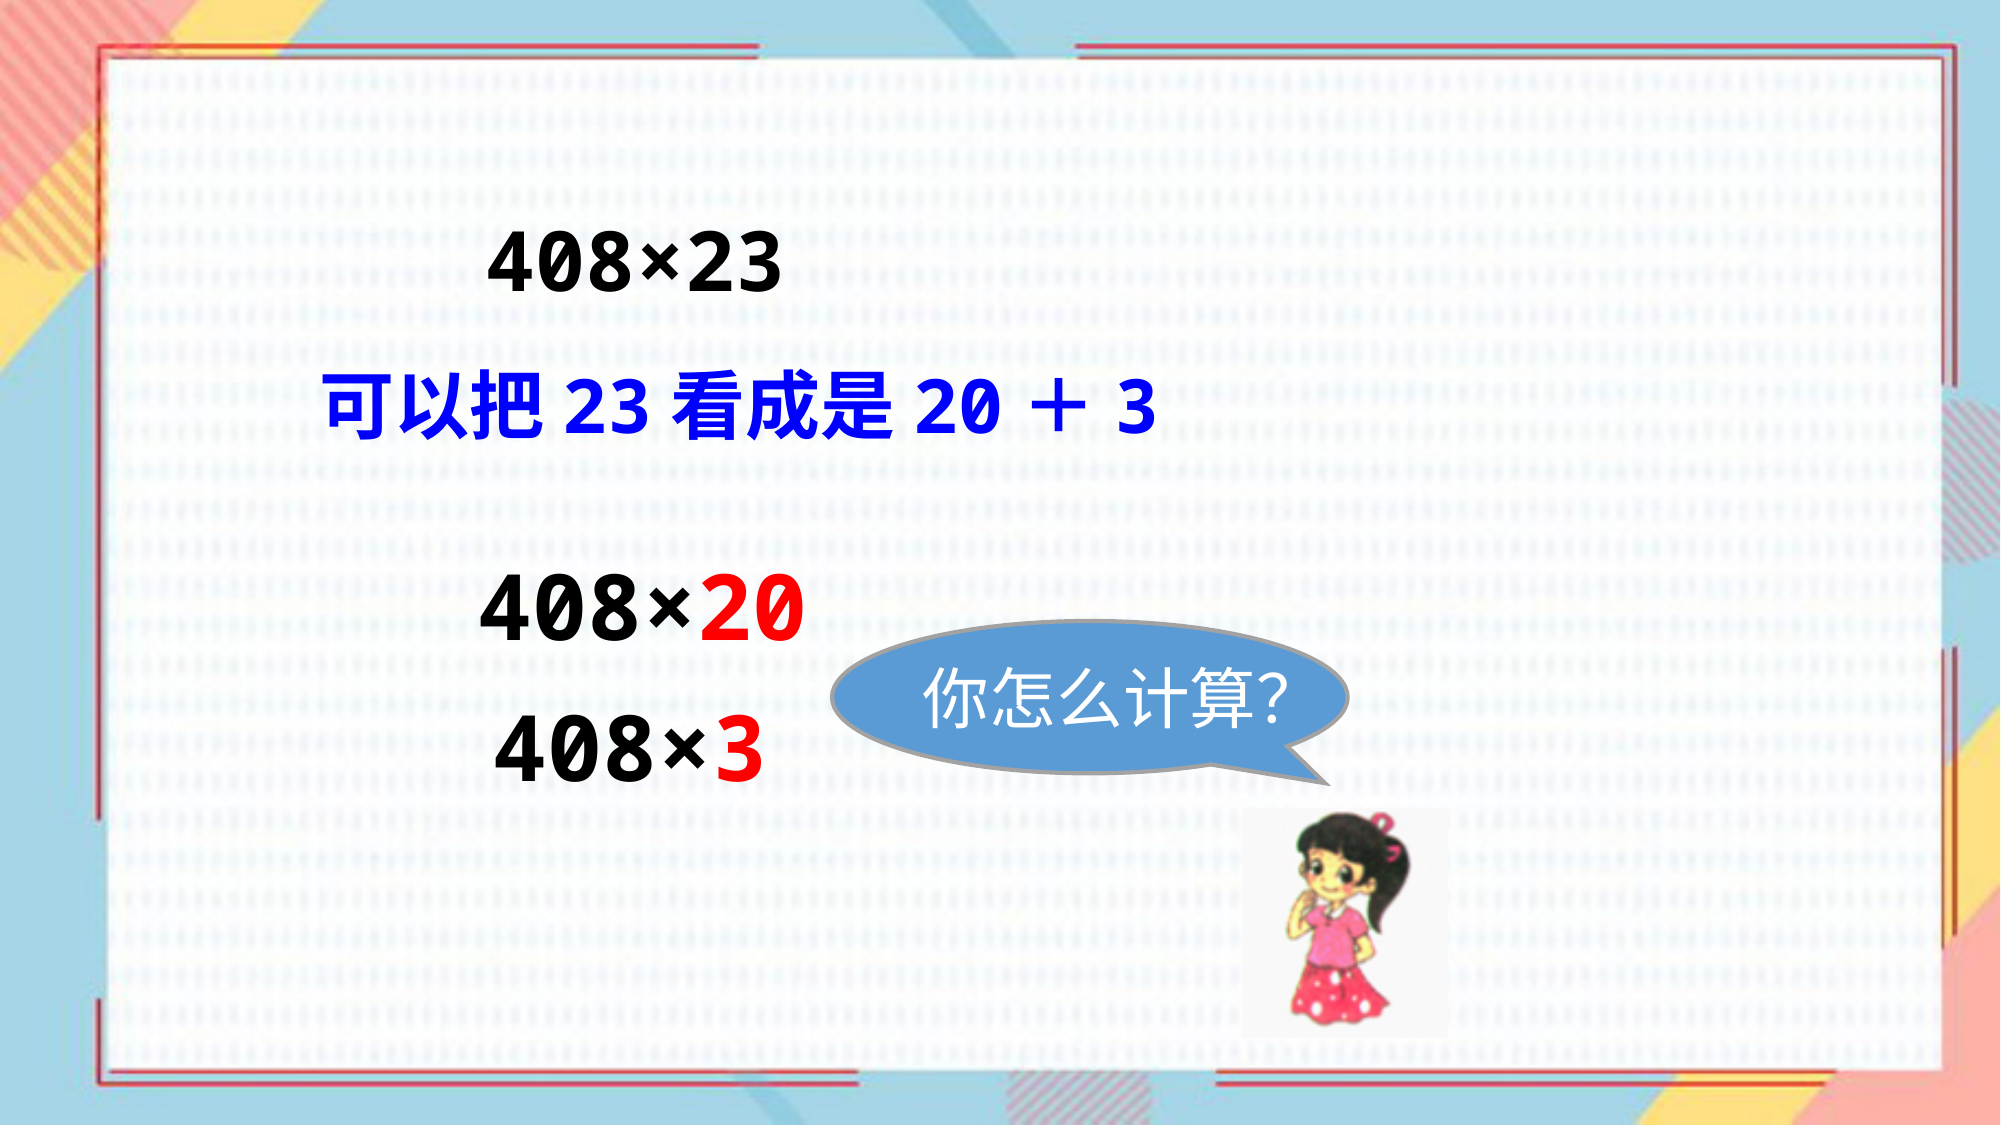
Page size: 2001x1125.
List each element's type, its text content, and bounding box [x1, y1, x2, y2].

text_box 你怎么计算？ [832, 620, 1348, 784]
picture [0, 0, 2001, 1125]
text_box 408×20 [462, 541, 823, 667]
text_box 408×23 [456, 187, 868, 329]
text_box 可以把23看成是20＋3 [304, 350, 1219, 456]
text_box 408×3 [478, 682, 783, 807]
